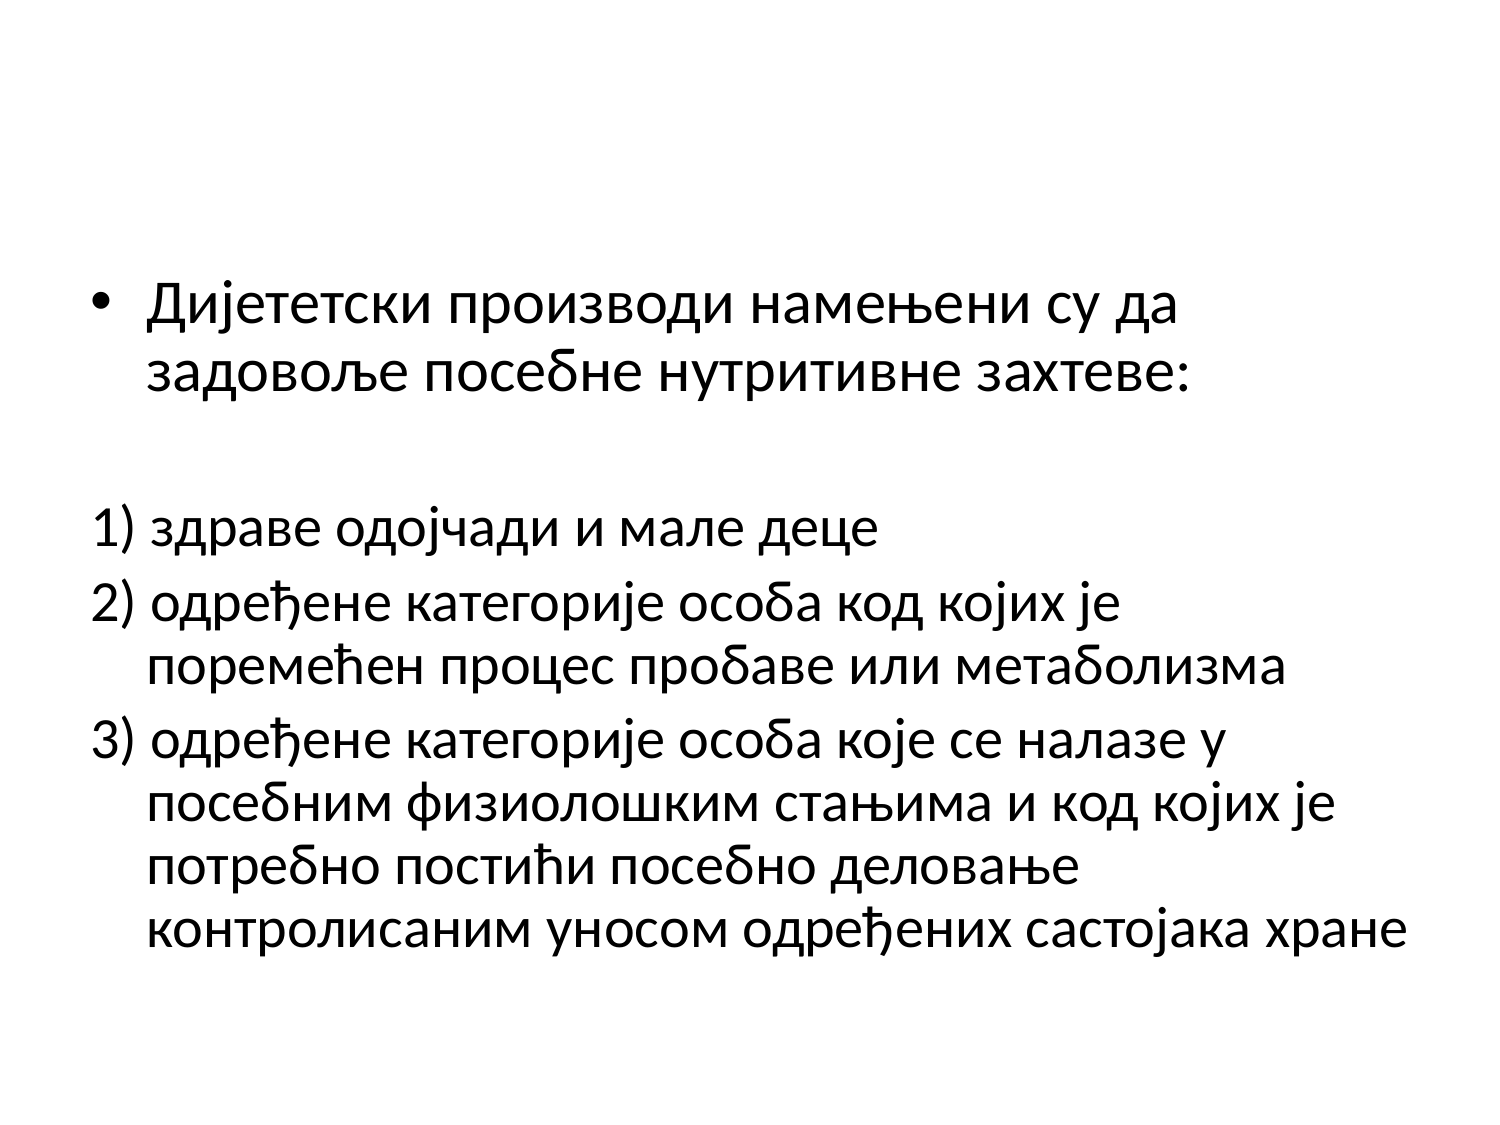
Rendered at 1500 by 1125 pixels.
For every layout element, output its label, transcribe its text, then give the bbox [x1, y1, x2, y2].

list Дијететски производи намењени су да задовоље посебне нутритивне захтеве: 1) здраве одојчади и мале деце 2) одређене категорије особа код којих је поремећен процес пробаве или метаболизма 3) одређене категорије особа које се налазе у посебним физиолошким стањима и код којих је потребно постићи посебно деловање контролисаним уносом одређених састојака хране [74, 262, 1426, 1006]
